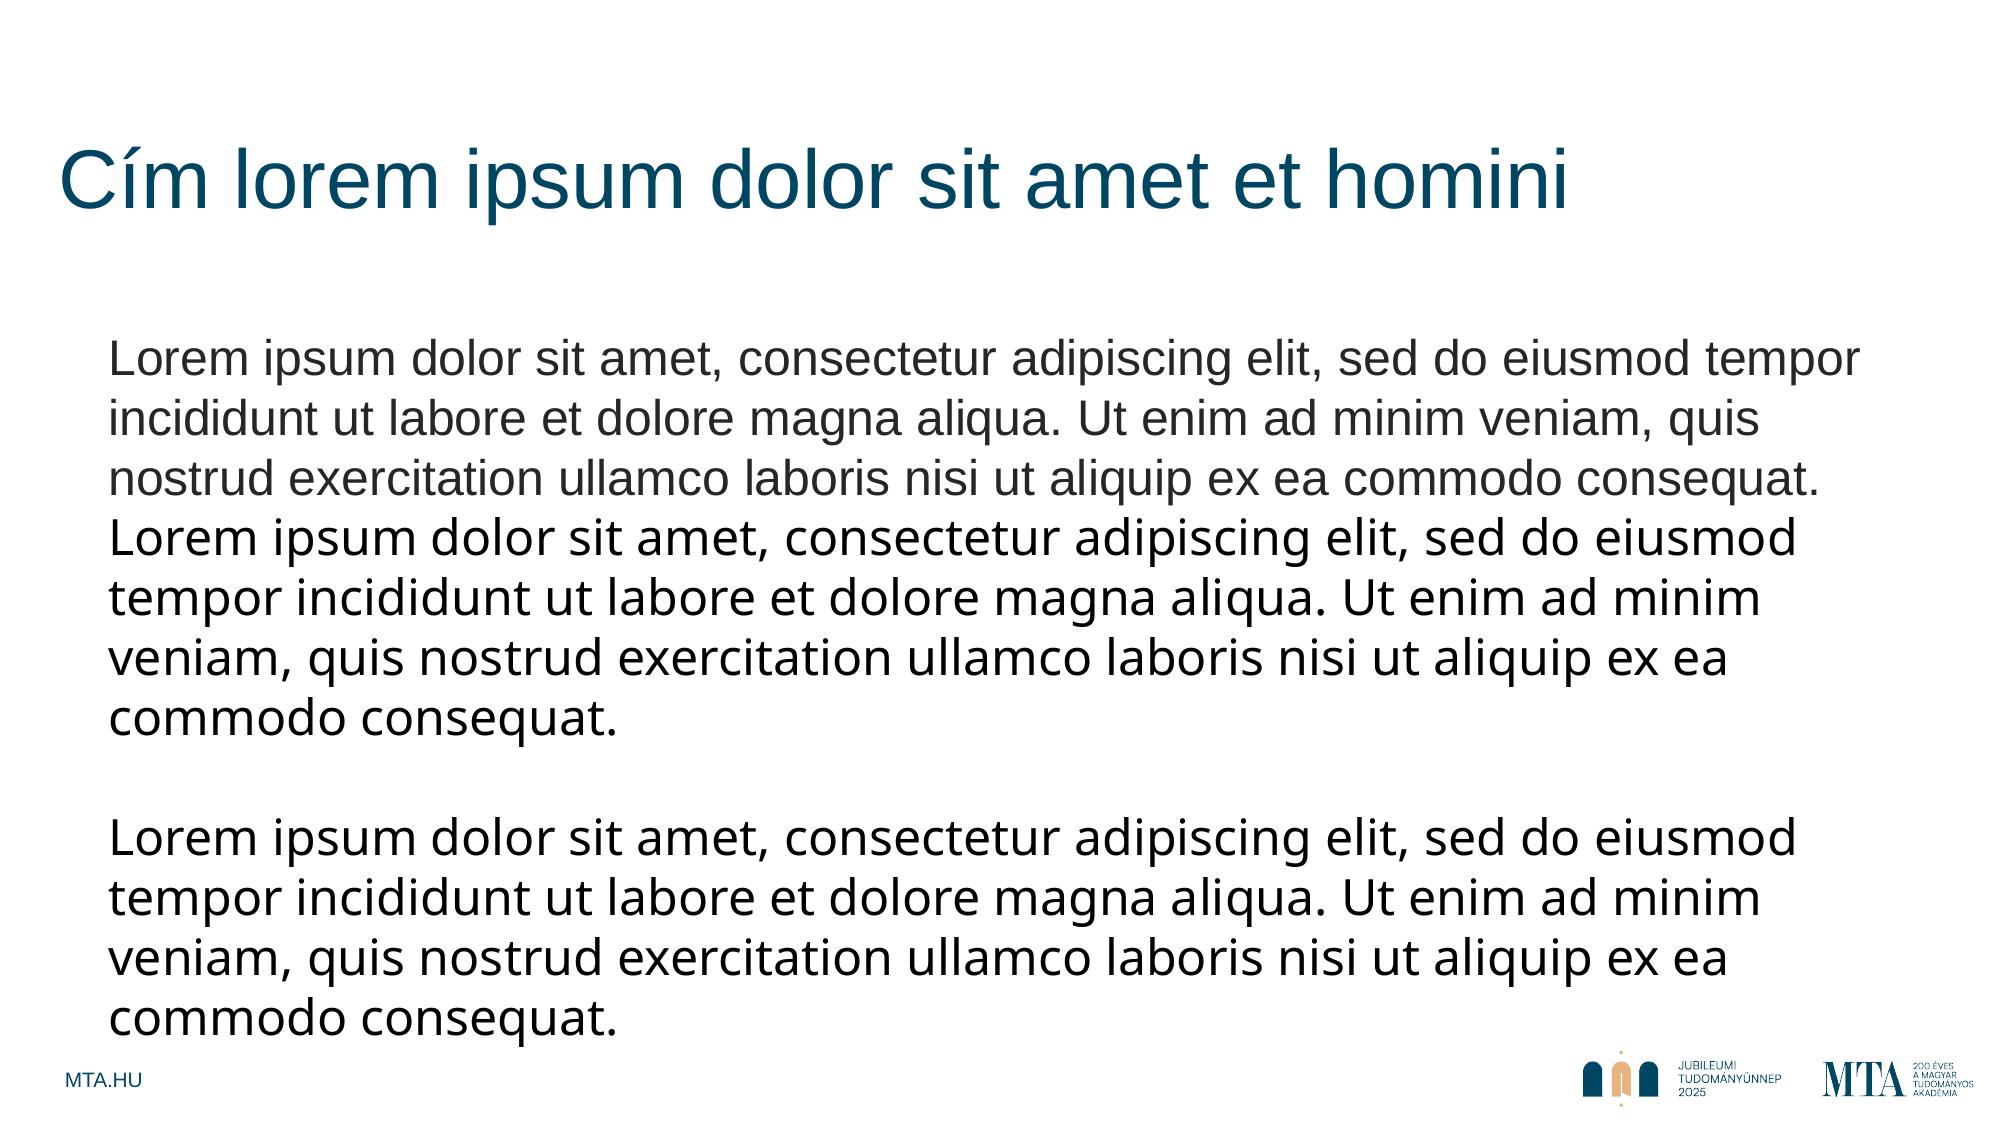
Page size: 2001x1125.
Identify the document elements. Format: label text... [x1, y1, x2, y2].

list Cím lorem ipsum dolor sit amet et homini [43, 117, 1913, 286]
list Lorem ipsum dolor sit amet, consectetur adipiscing elit, sed do eiusmod tempor incididunt ut labore et dolore magna aliqua. Ut enim ad minim veniam, quis nostrud exercitation ullamco laboris nisi ut aliquip ex ea commodo consequat. Lorem ipsum dolor sit amet, consectetur adipiscing elit, sed do eiusmod tempor incididunt ut labore et dolore magna aliqua. Ut enim ad minim veniam, quis nostrud exercitation ullamco laboris nisi ut aliquip ex ea commodo consequat. Lorem ipsum dolor sit amet, consectetur adipiscing elit, sed do eiusmod tempor incididunt ut labore et dolore magna aliqua. Ut enim ad minim veniam, quis nostrud exercitation ullamco laboris nisi ut aliquip ex ea commodo consequat. [93, 318, 1913, 1057]
picture [1583, 1050, 1976, 1108]
